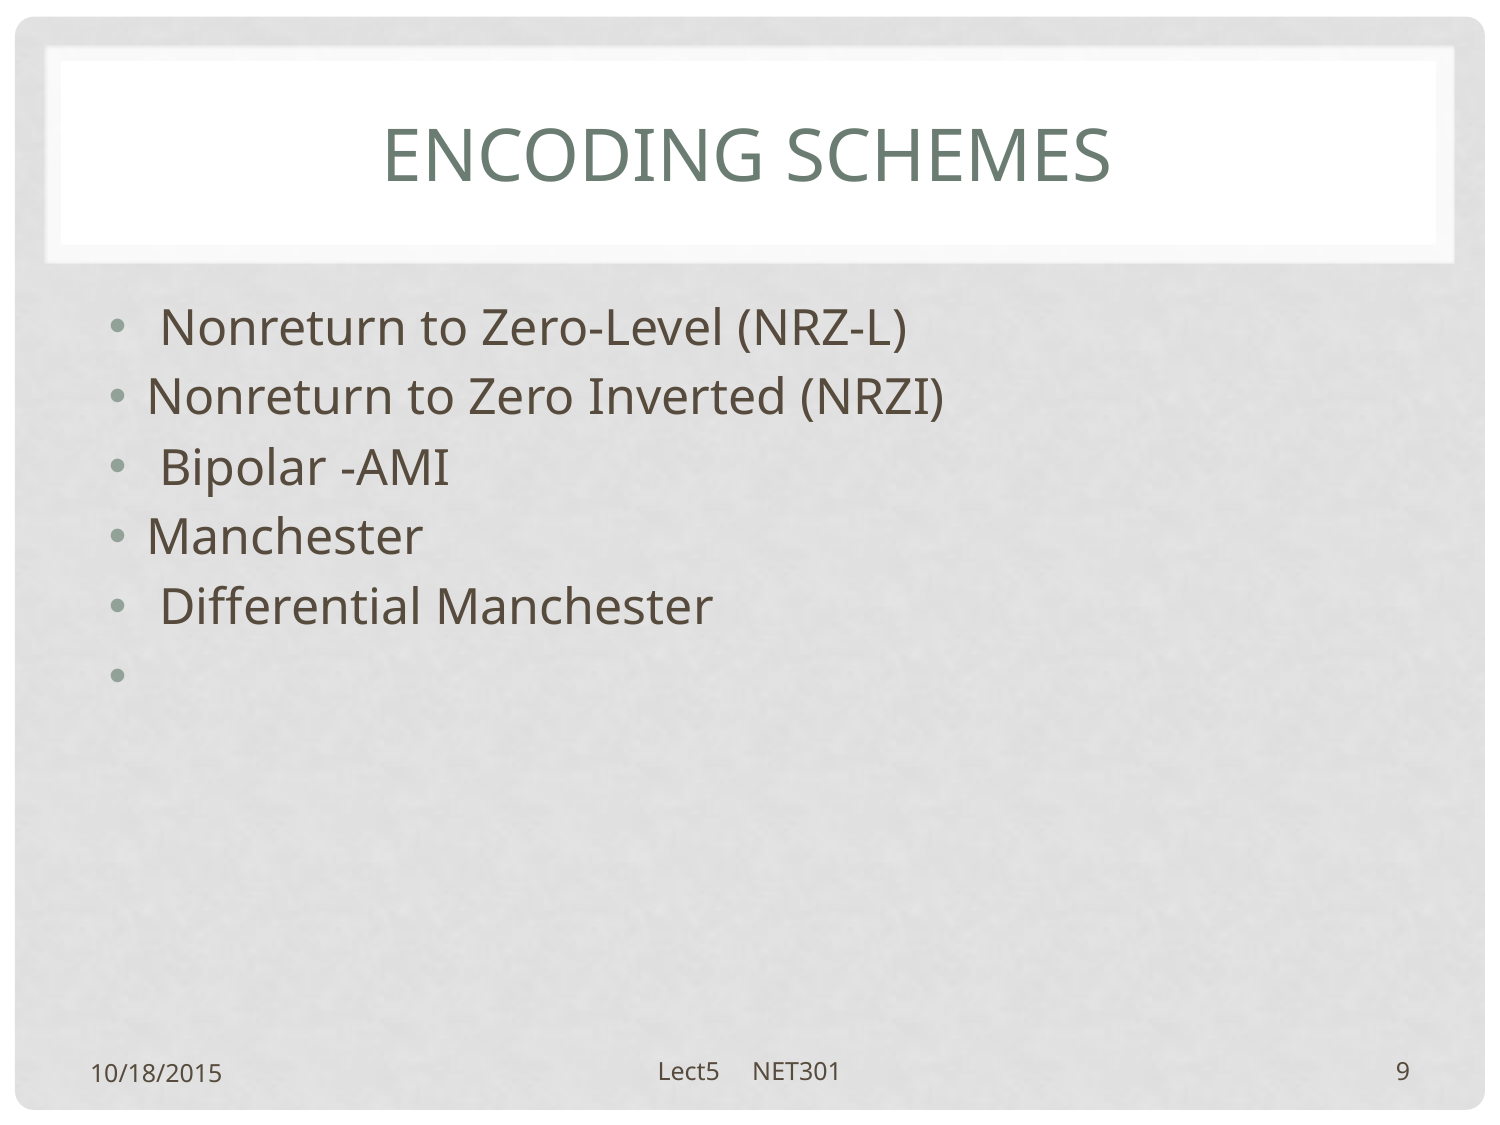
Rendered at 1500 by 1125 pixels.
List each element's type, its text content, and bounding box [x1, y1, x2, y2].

title Encoding Schemes [69, 66, 1425, 238]
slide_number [75, 1042, 425, 1103]
footer Lect5 NET301 [512, 1042, 988, 1103]
list Nonreturn to Zero-Level (NRZ-L) Nonreturn to Zero Inverted (NRZI) Bipolar -AMI Manchester Differential Manchester [75, 287, 1425, 1005]
slide_number 9 [1074, 1042, 1425, 1103]
